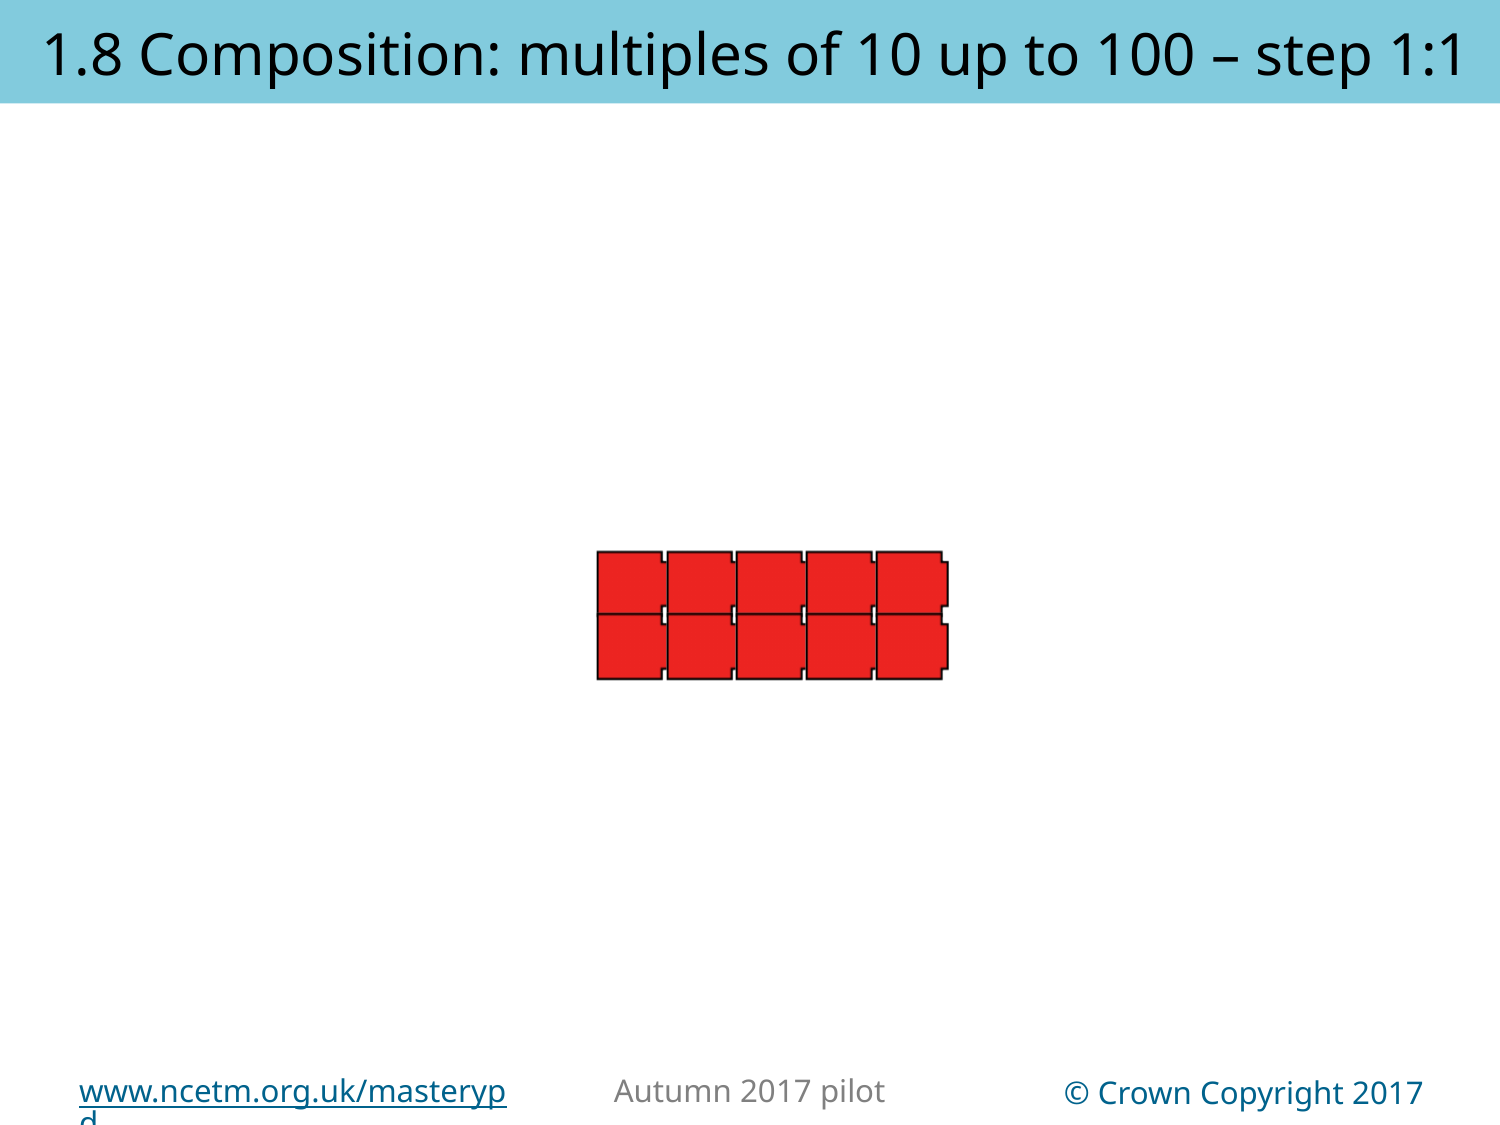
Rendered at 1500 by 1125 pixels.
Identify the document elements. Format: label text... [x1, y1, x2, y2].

list 1.8 Composition: multiples of 10 up to 100 – step 1:1 [0, 0, 1500, 104]
picture [596, 546, 949, 685]
